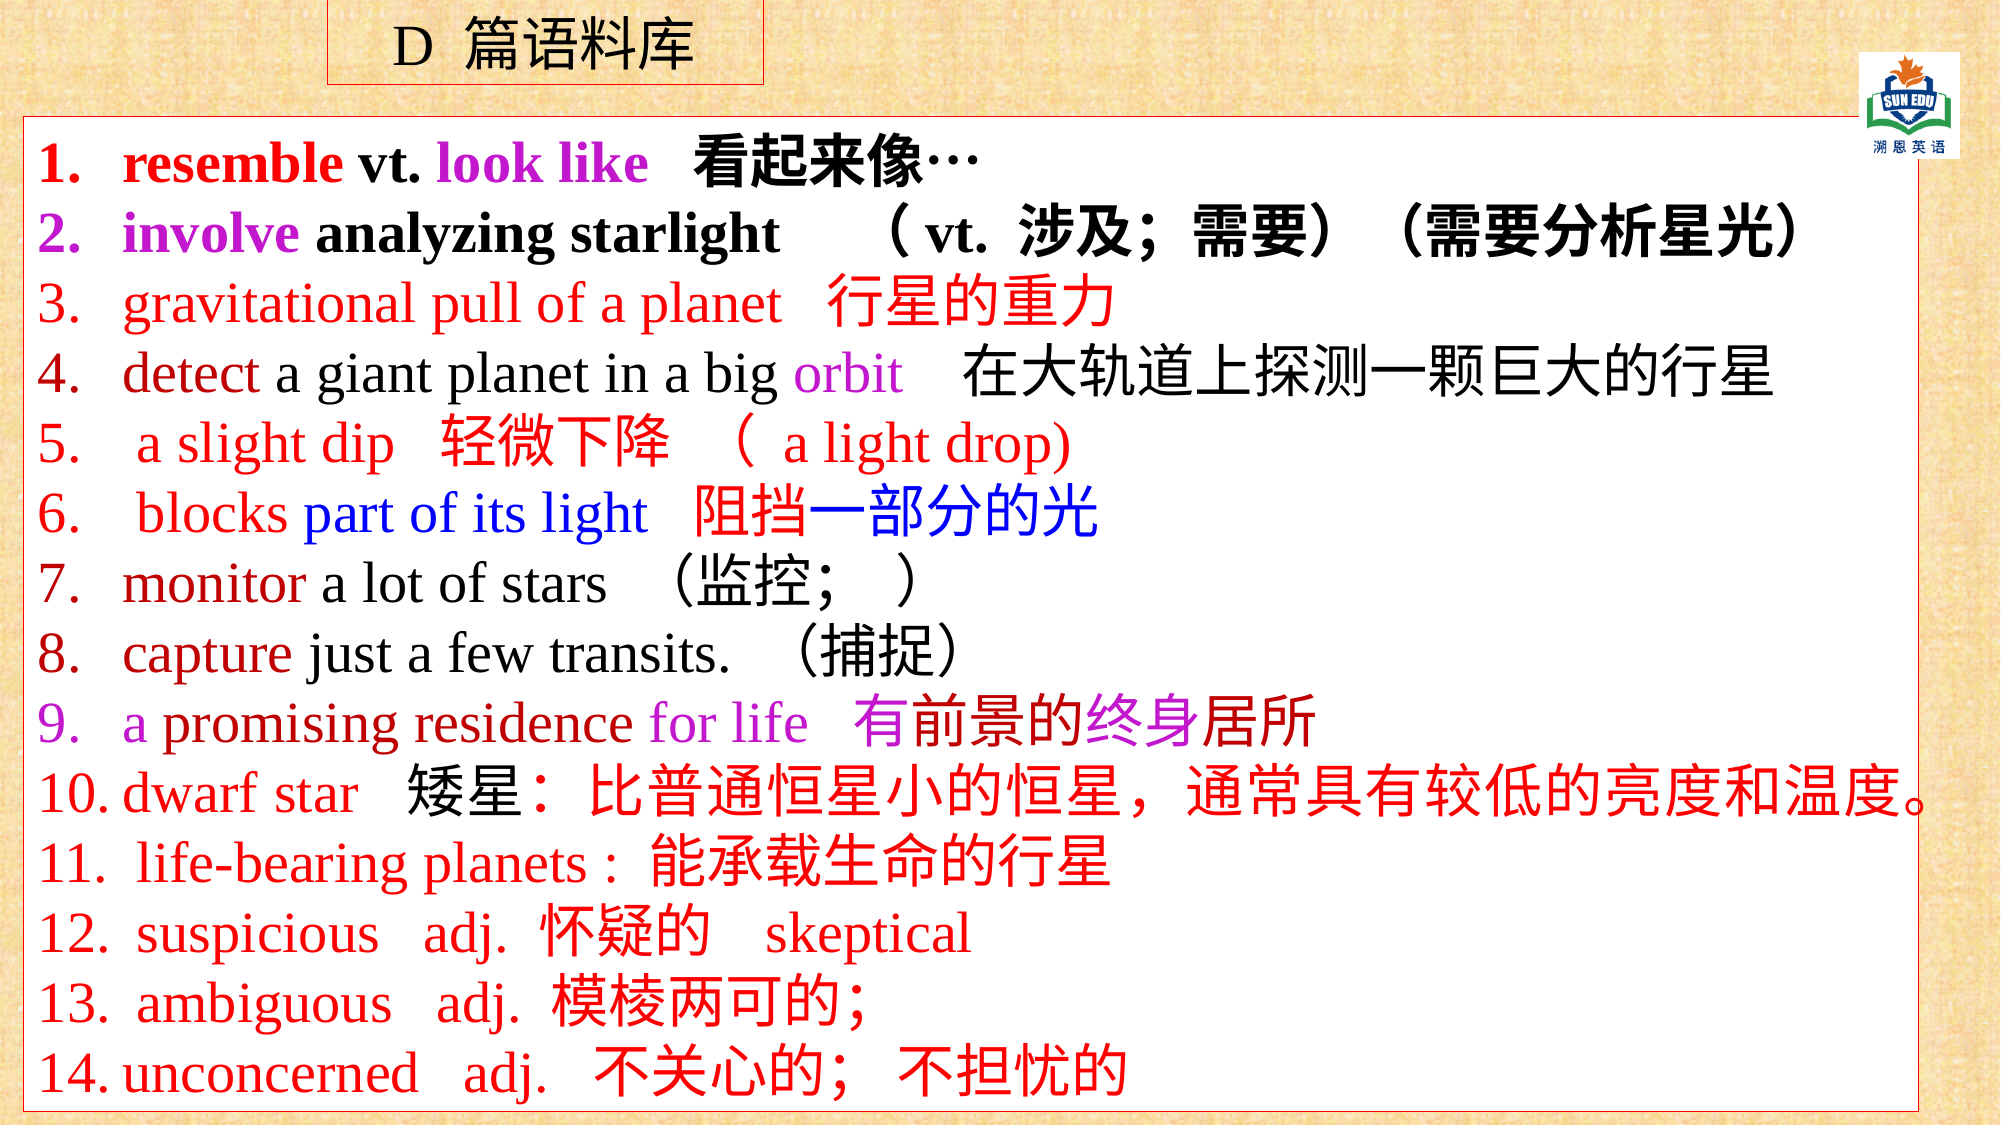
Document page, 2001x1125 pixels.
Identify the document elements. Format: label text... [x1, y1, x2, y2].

text_box resemble vt. look like 看起来像… involve analyzing starlight （vt. 涉及；需要）（需要分析星光） gravitational pull of a planet 行星的重力 detect a giant planet in a big orbit 在大轨道上探测一颗巨大的行星 a slight dip 轻微下降 （ a light drop) blocks part of its light 阻挡一部分的光 monitor a lot of stars （监控； ） capture just a few transits. （捕捉） a promising residence for life 有前景的终身居所 dwarf star 矮星：比普通恒星小的恒星，通常具有较低的亮度和温度。 life-bearing planets : 能承载生命的行星 suspicious adj. 怀疑的 skeptical ambiguous adj. 模棱两可的； unconcerned adj. 不关心的； 不担忧的 [23, 116, 1919, 1112]
picture [0, 0, 2001, 1125]
text_box D 篇语料库 [327, 0, 764, 85]
